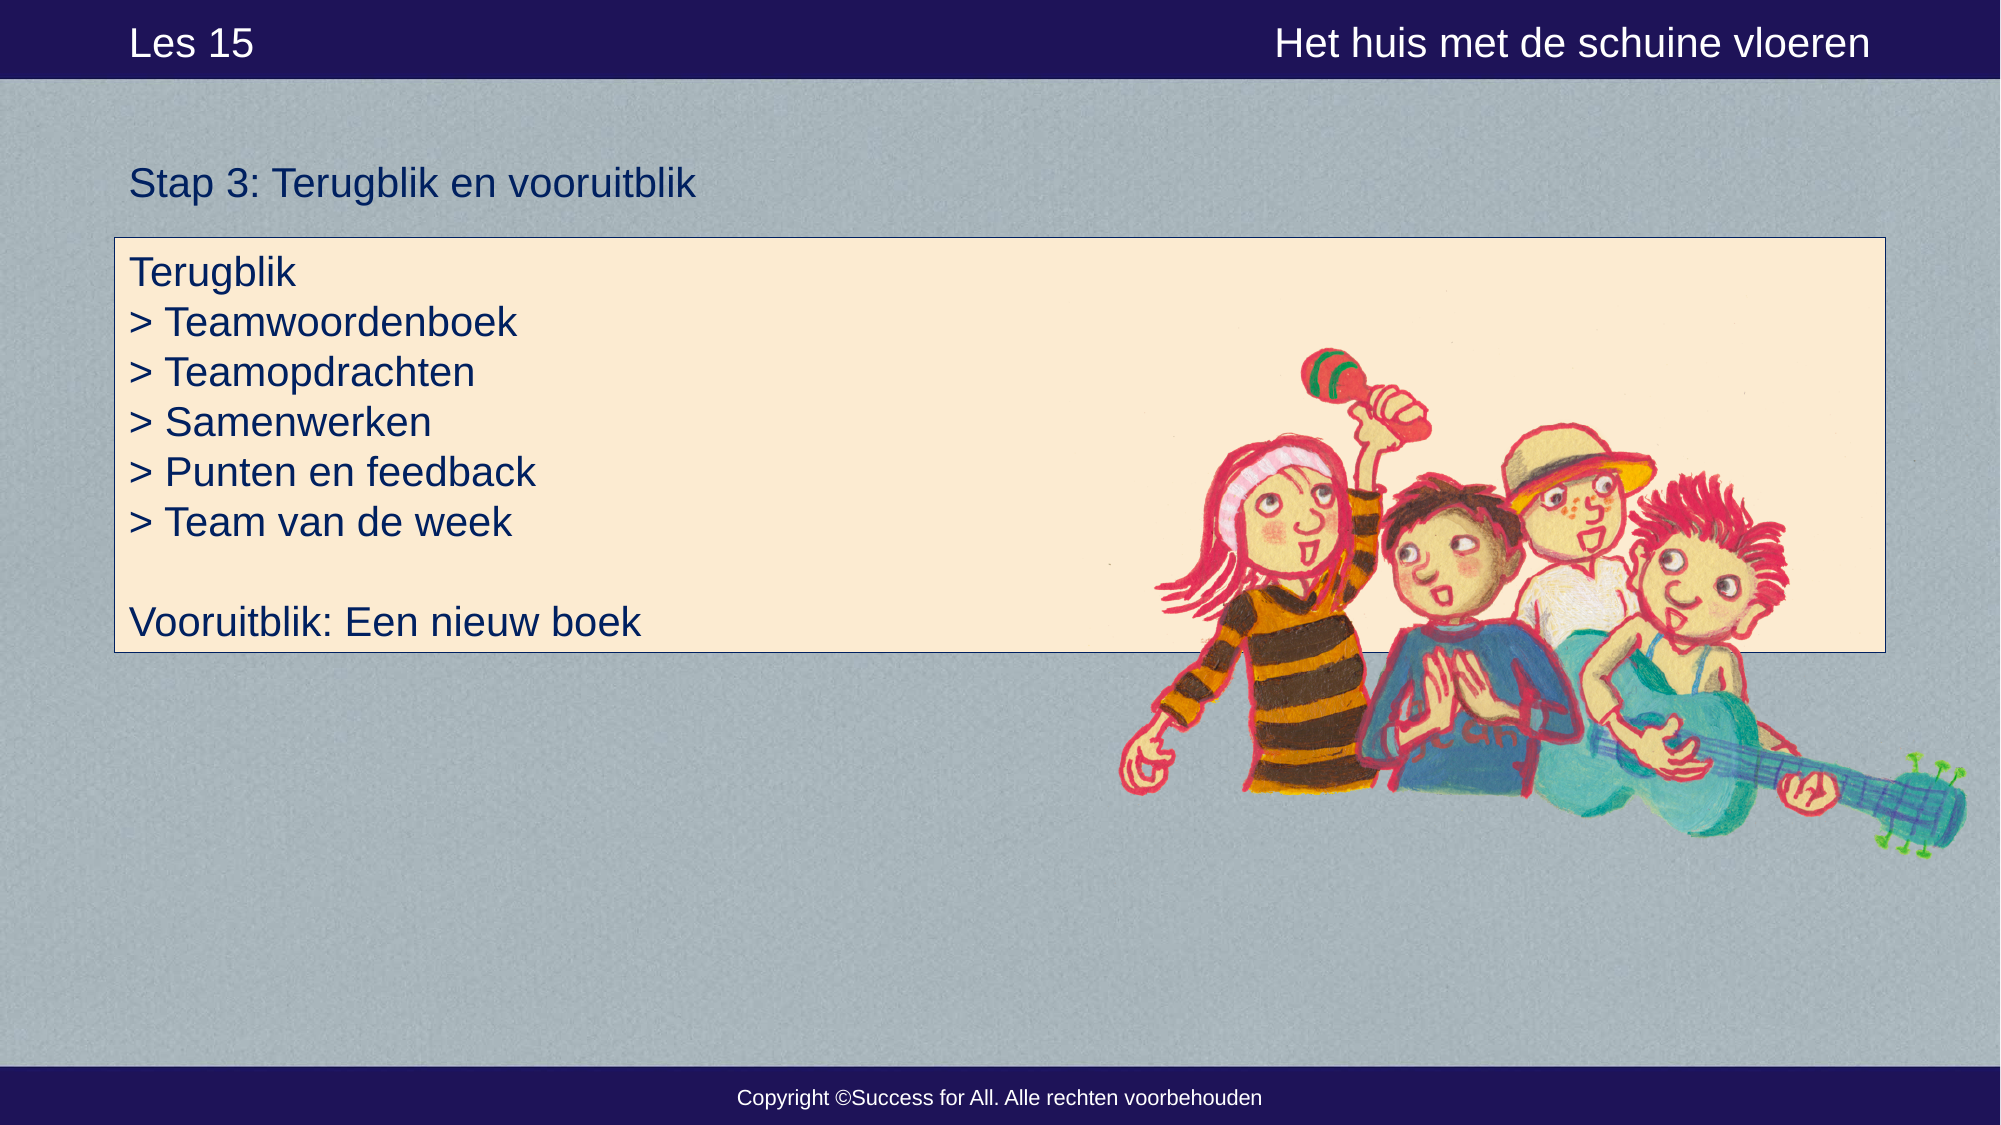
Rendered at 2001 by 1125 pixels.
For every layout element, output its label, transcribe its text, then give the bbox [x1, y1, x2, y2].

text_box Les 15 [114, 8, 354, 73]
text_box Terugblik > Teamwoordenboek > Teamopdrachten > Samenwerken > Punten en feedback > Team van de week Vooruitblik: Een nieuw boek [114, 237, 1886, 653]
text_box Copyright ©Success for All. Alle rechten voorbehouden [0, 1076, 2000, 1125]
picture [0, 0, 2001, 1125]
text_box Stap 3: Terugblik en vooruitblik [113, 148, 1635, 214]
text_box Het huis met de schuine vloeren [999, 8, 1886, 73]
